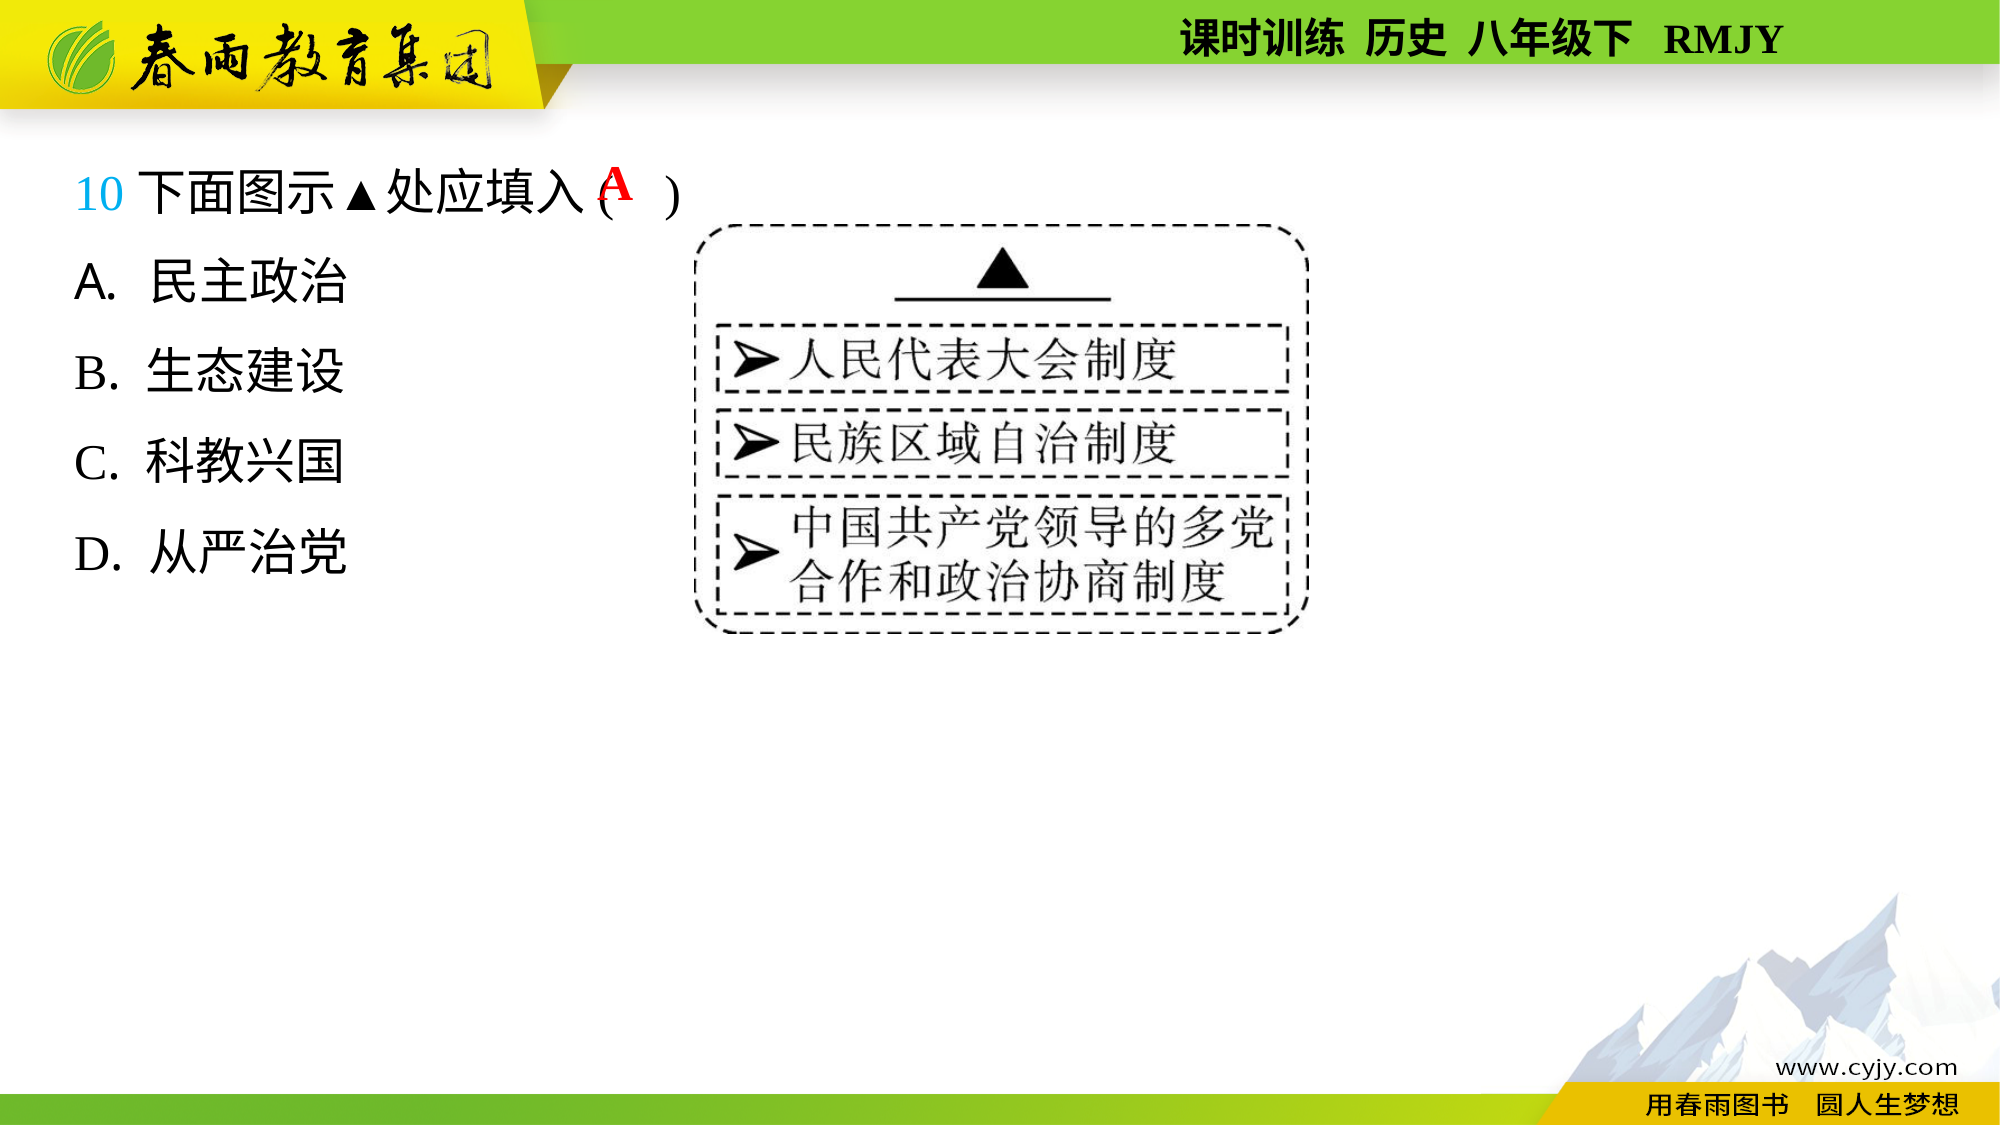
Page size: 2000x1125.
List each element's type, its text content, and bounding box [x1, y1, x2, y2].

picture [0, 0, 2000, 1125]
text_box A [582, 143, 649, 218]
list 10下面图示▲处应填入( ) 民主政治 B. 生态建设 C. 科教兴国 D. 从严治党 [59, 122, 1944, 592]
